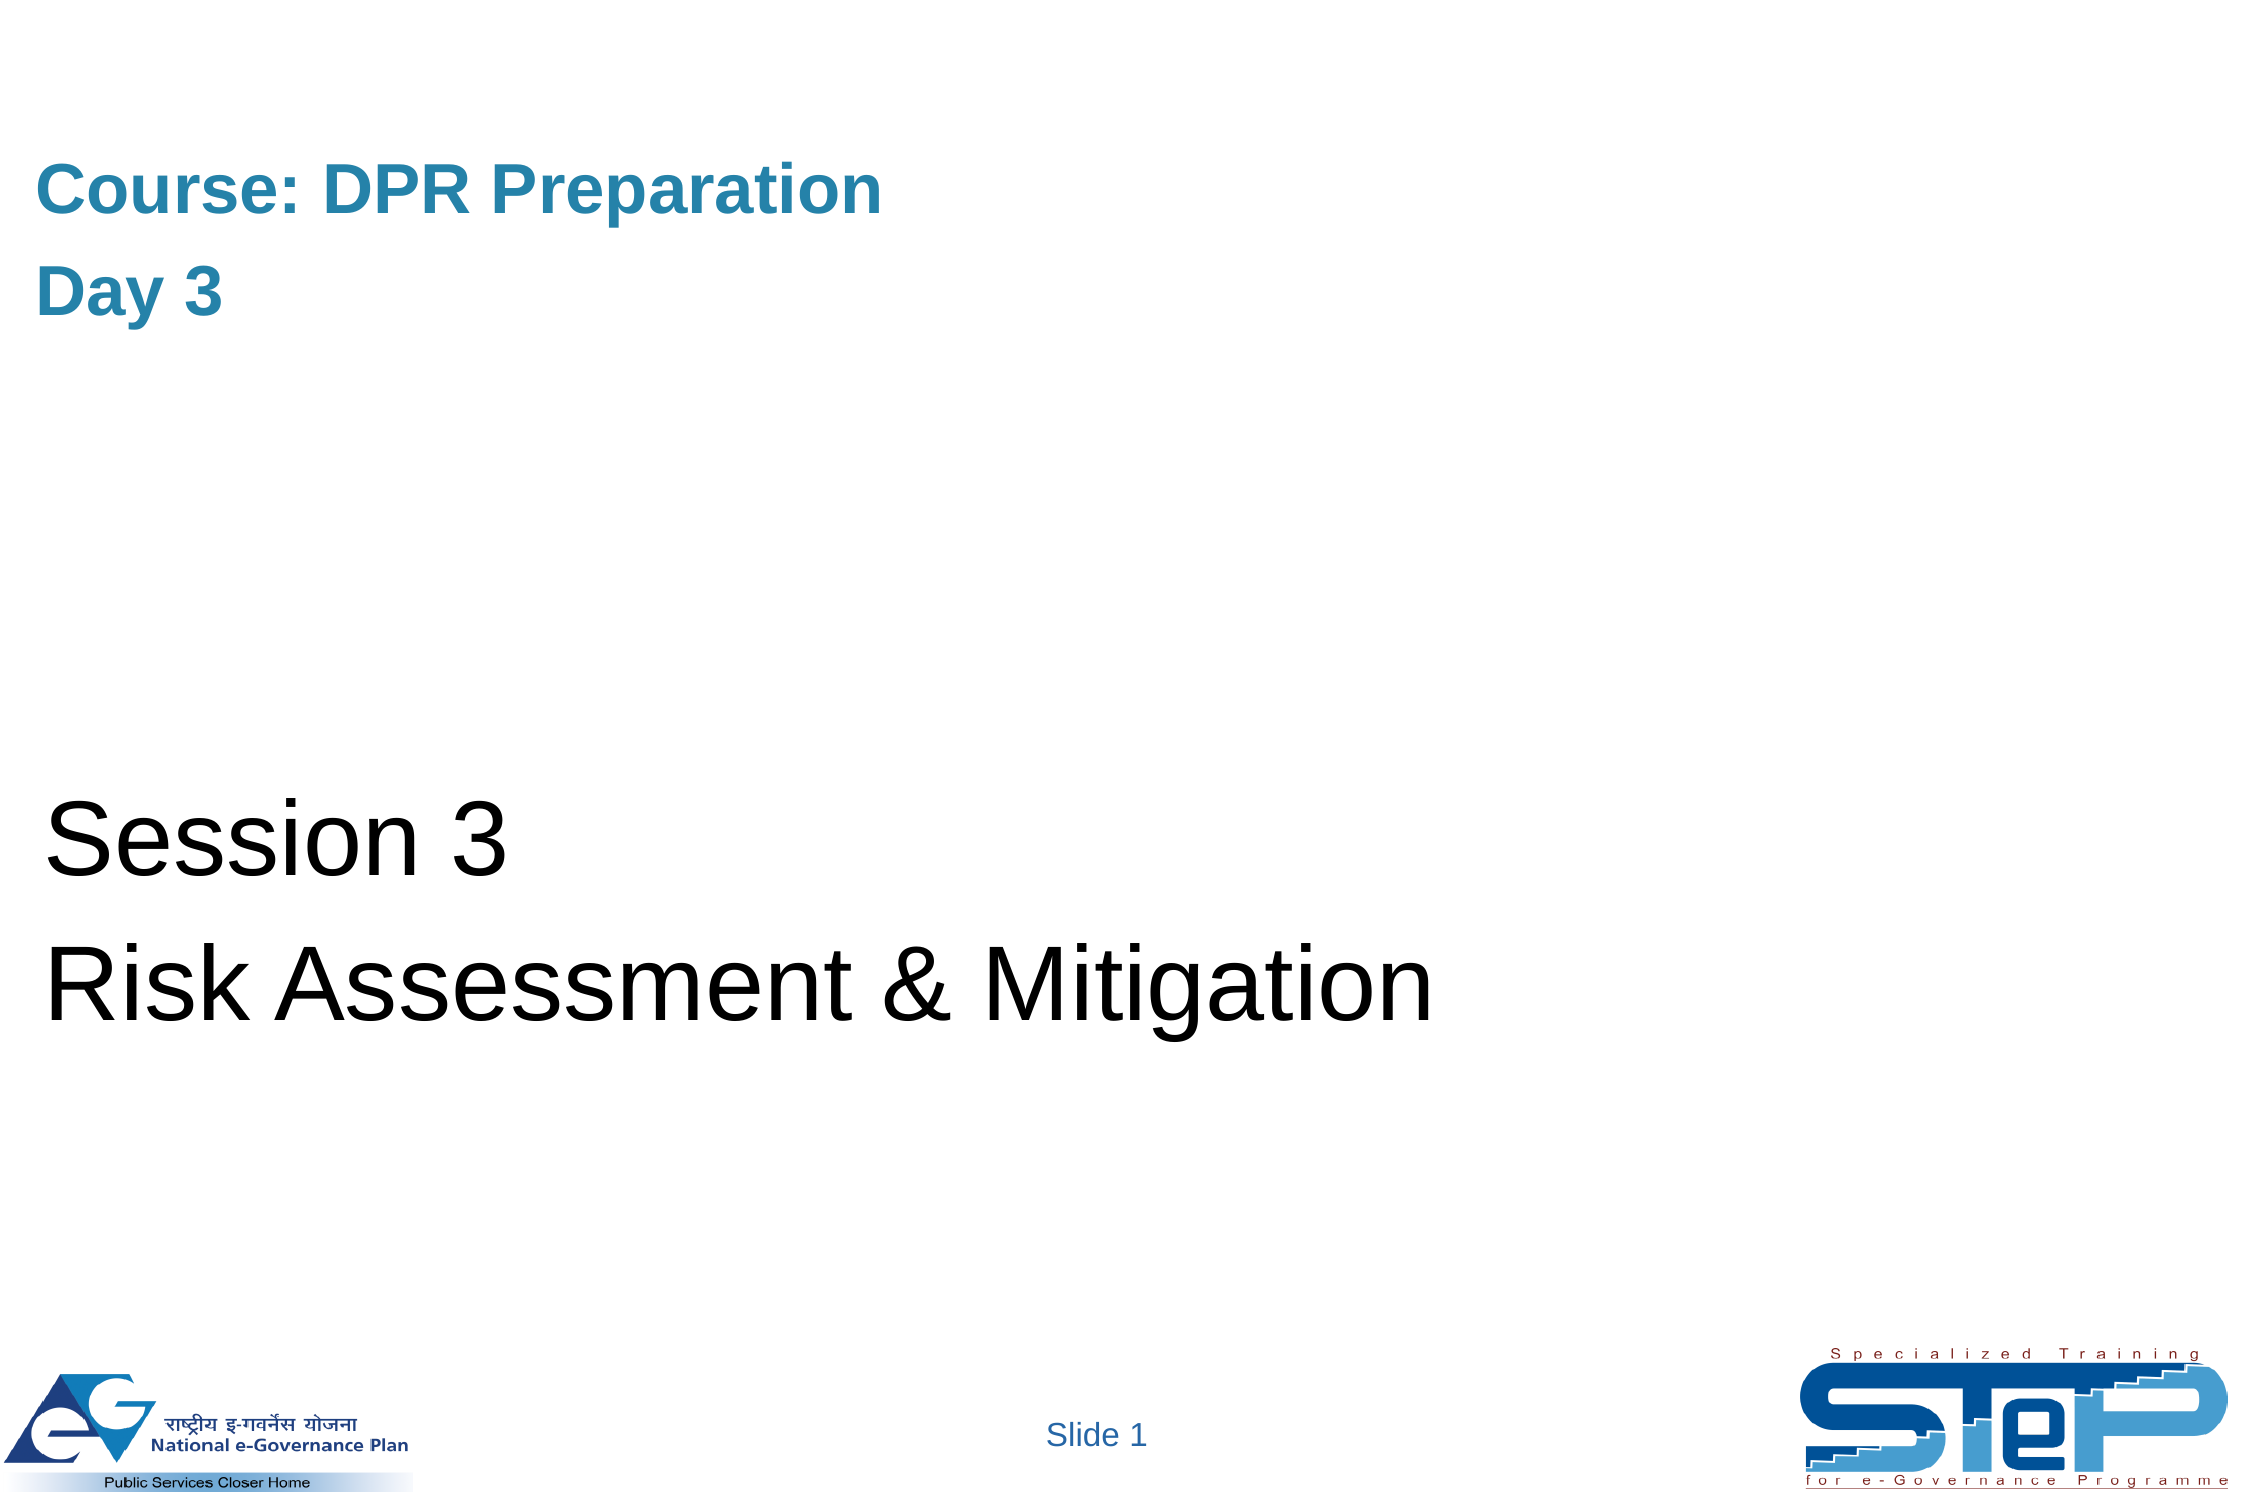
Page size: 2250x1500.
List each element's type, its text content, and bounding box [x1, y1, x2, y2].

text_box Session 3 Risk Assessment & Mitigation [28, 768, 2214, 1042]
text_box Course: DPR Preparation Day 3 [20, 142, 2206, 331]
picture [1800, 1348, 2228, 1489]
picture [3, 1374, 413, 1492]
